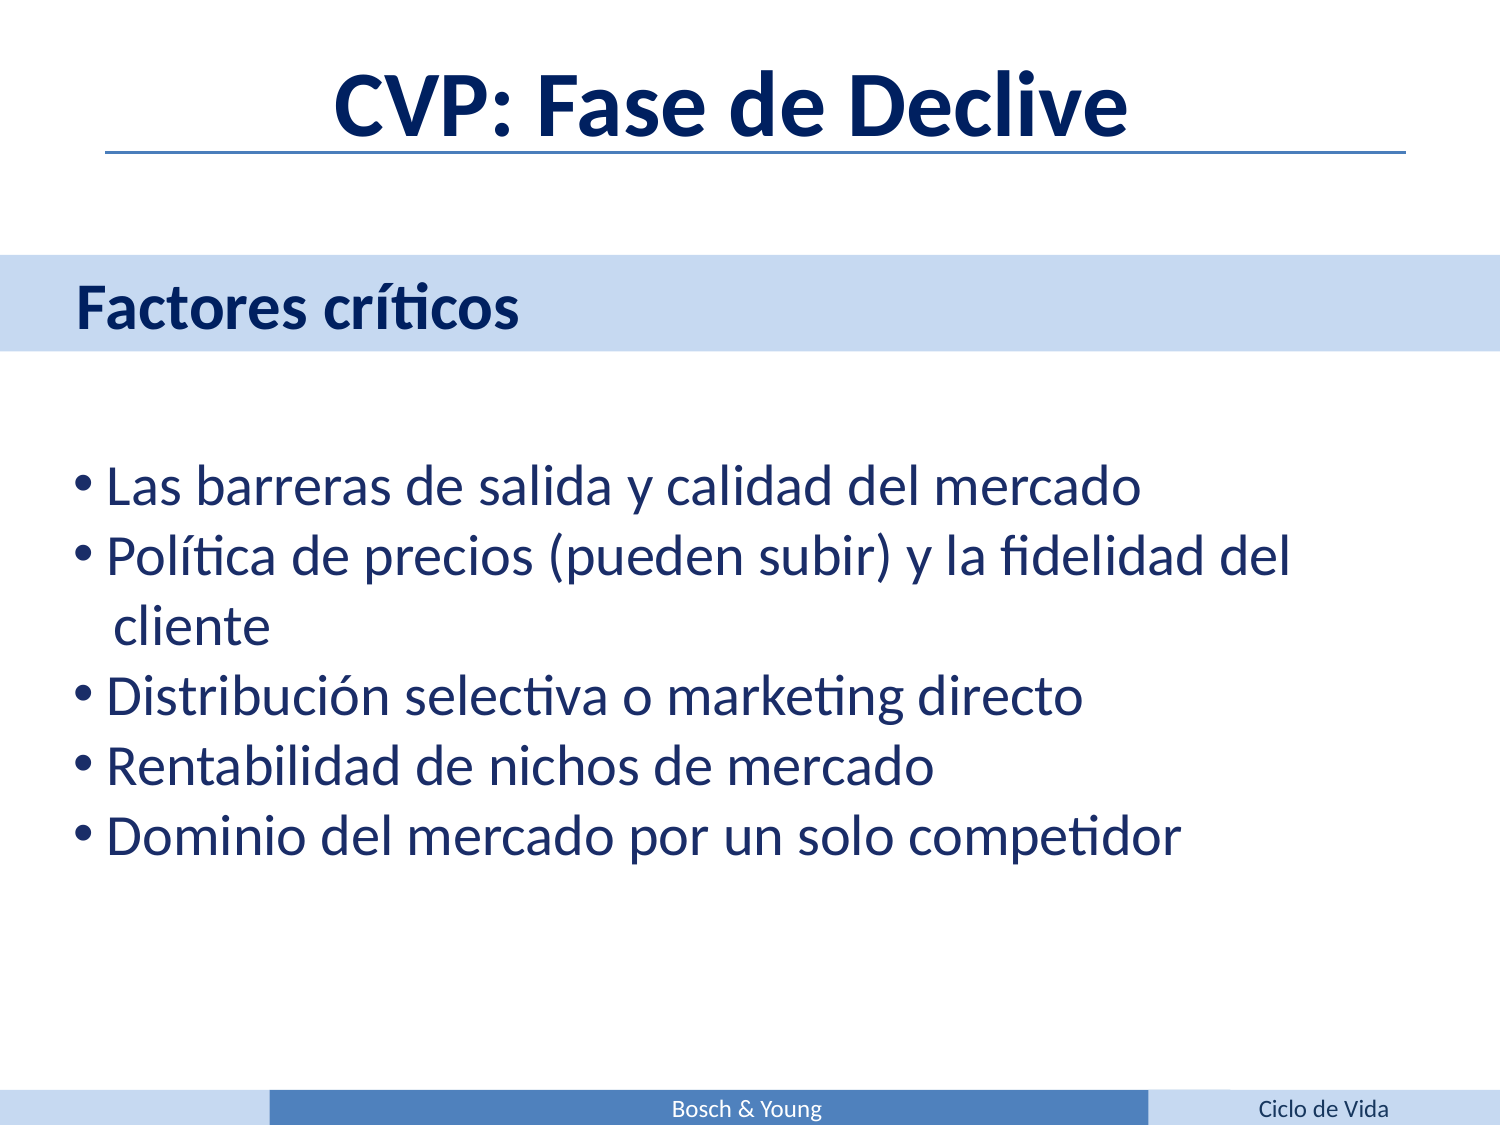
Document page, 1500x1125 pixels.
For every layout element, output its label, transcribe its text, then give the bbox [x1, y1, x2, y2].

text_box CVP: Fase de Declive [46, 35, 1418, 163]
text_box Bosch & Young [272, 1088, 1146, 1125]
text_box Ciclo de Vida [1146, 1088, 1500, 1125]
text_box [0, 1088, 272, 1125]
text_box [0, 254, 1500, 352]
text_box Las barreras de salida y calidad del mercado Política de precios (pueden subir) y la fidelidad del cliente Distribución selectiva o marketing directo Rentabilidad de nichos de mercado Dominio del mercado por un solo competidor [58, 439, 1442, 875]
